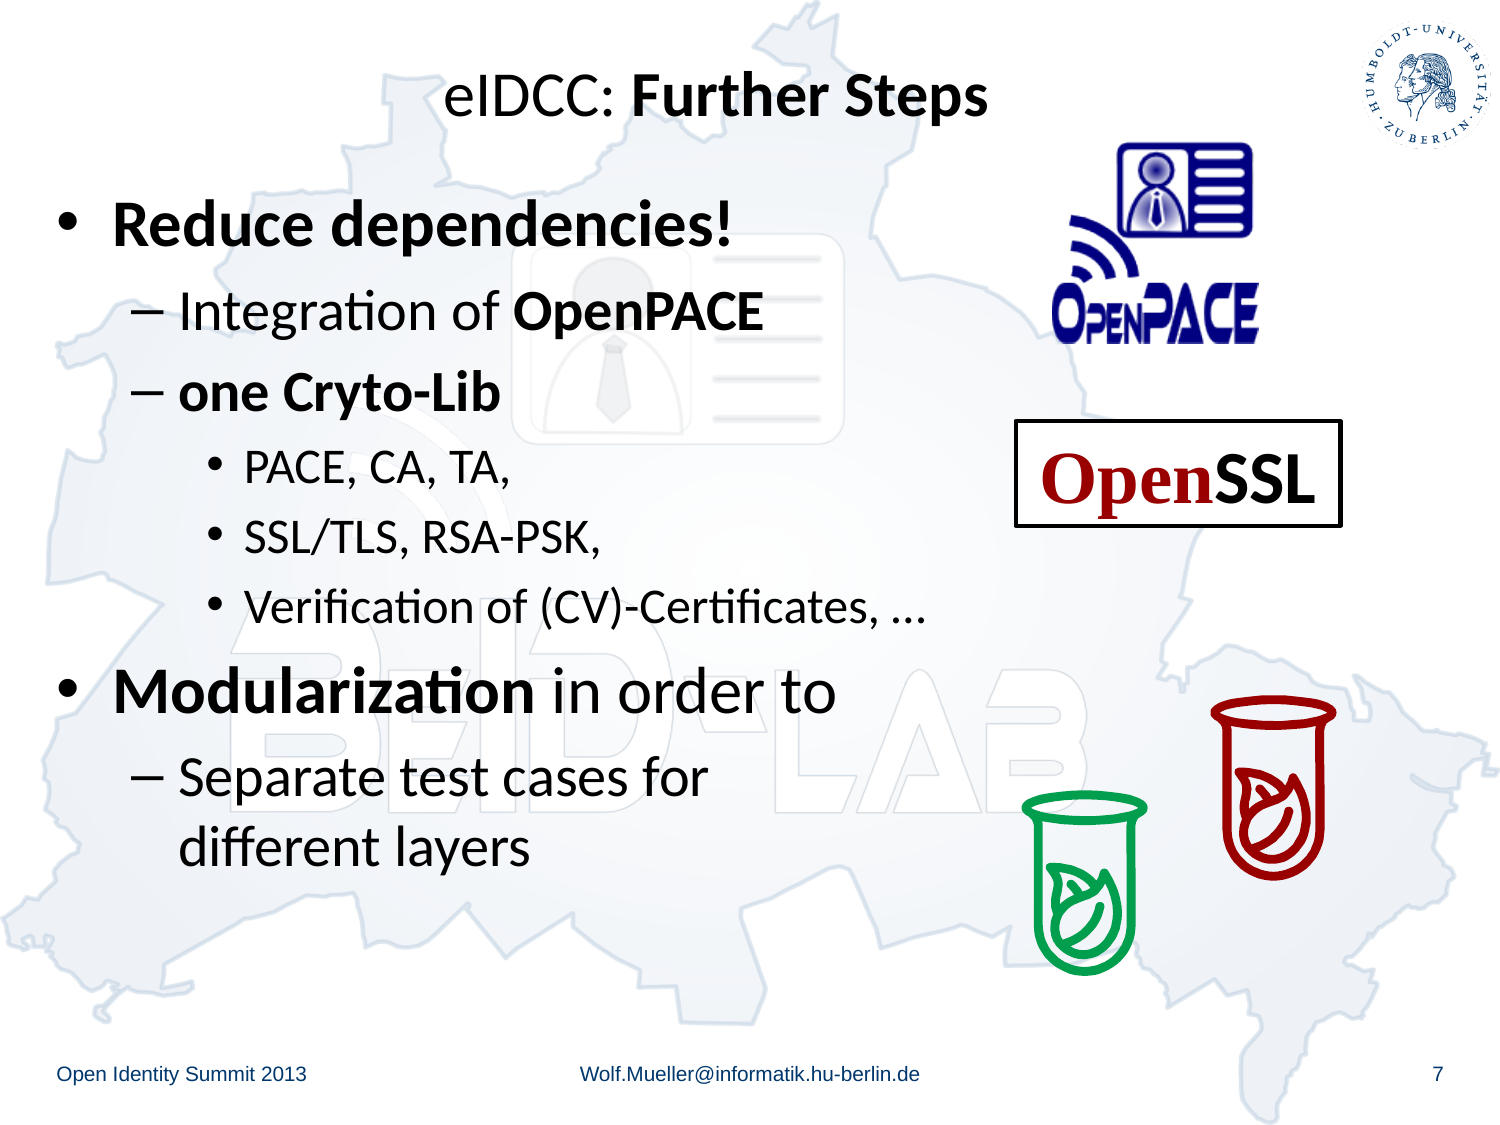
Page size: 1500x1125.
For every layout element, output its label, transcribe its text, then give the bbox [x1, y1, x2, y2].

list Reduce dependencies! Integration of OpenPACE one Cryto-Lib PACE, CA, TA, SSL/TLS, RSA-PSK, Verification of (CV)-Certificates, … Modularization in order to Separate test cases for different layers [41, 172, 1459, 1005]
footer Wolf.Mueller@informatik.hu-berlin.de [512, 1042, 988, 1103]
title eIDCC: Further Steps [41, 45, 1392, 138]
picture [0, 0, 1500, 1125]
slide_number Open Identity Summit 2013 [41, 1042, 425, 1103]
slide_number 7 [1074, 1042, 1459, 1103]
text_box [1210, 695, 1337, 881]
text_box OpenSSL [1014, 419, 1343, 528]
